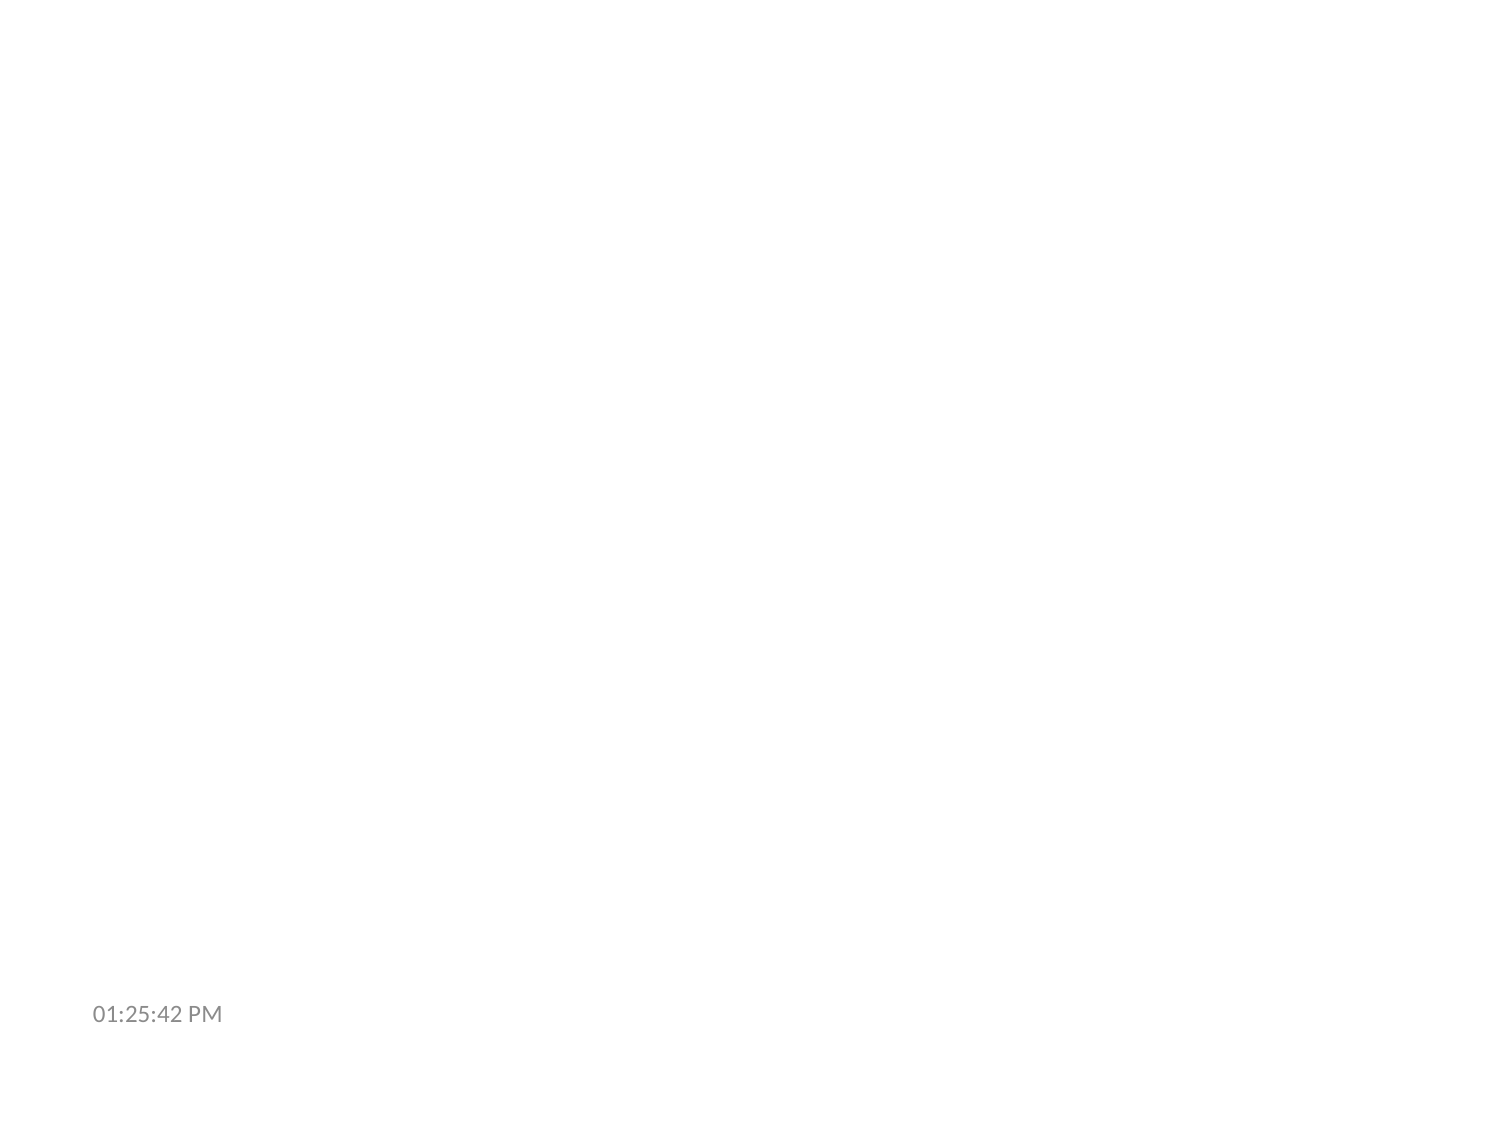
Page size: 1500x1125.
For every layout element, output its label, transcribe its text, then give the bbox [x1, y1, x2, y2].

text_box 3:35:09 PM [77, 982, 428, 1043]
